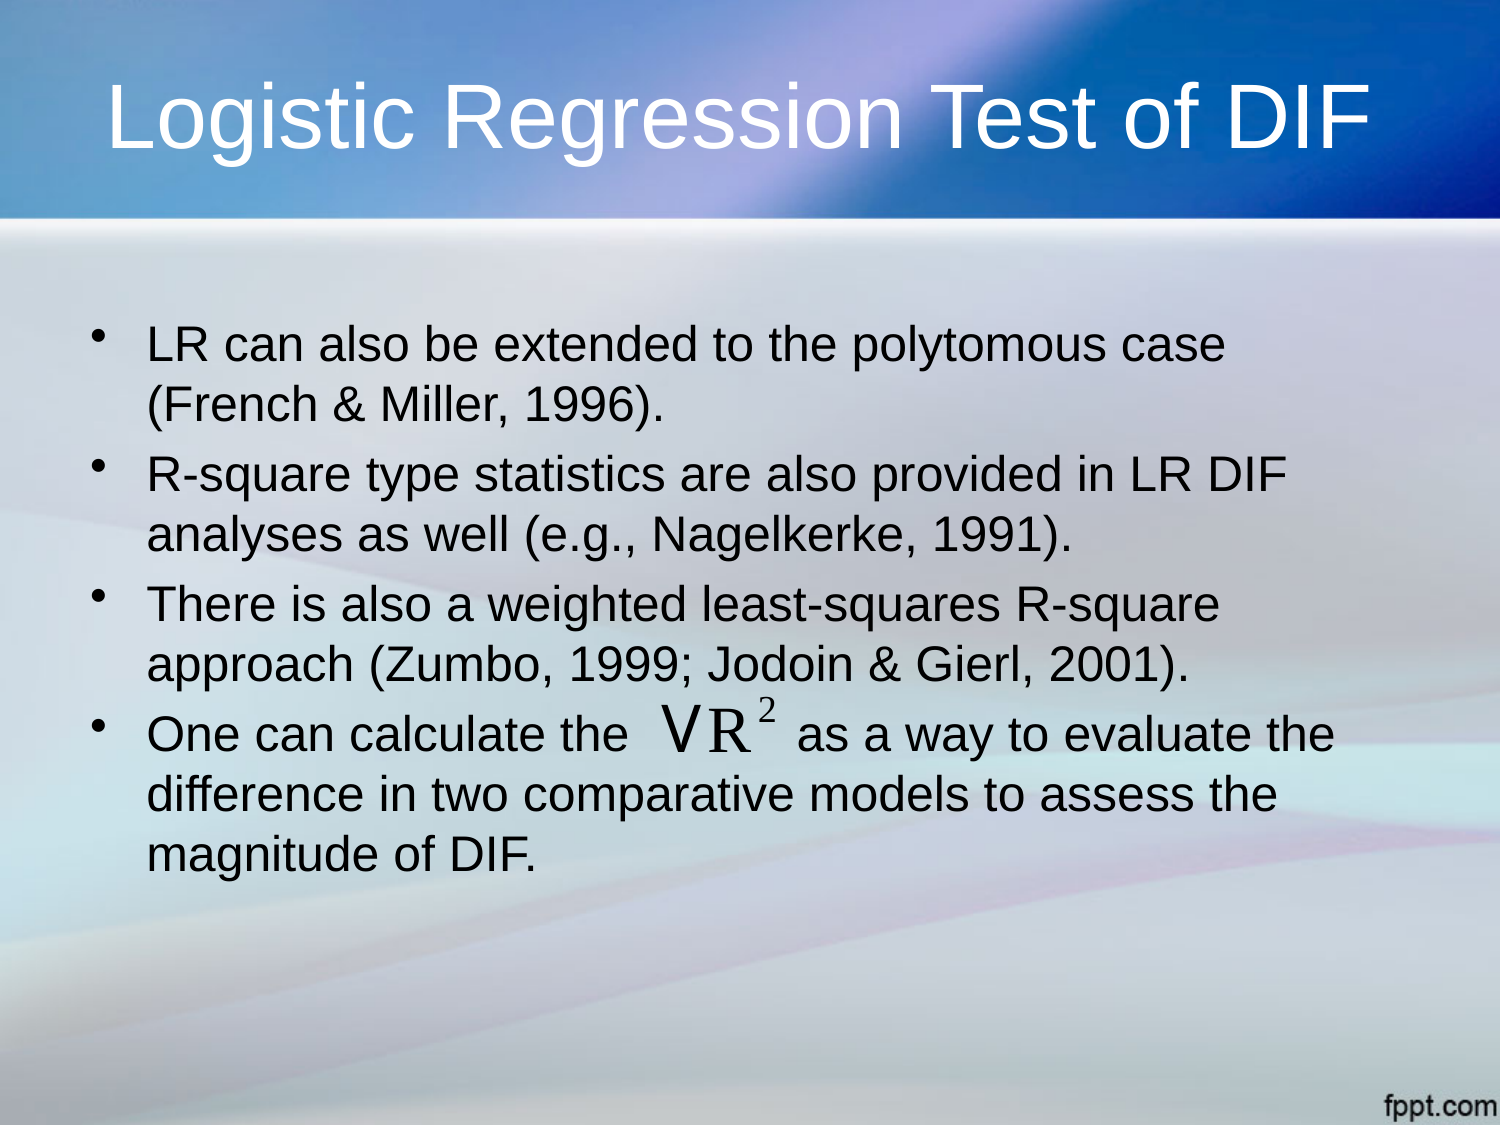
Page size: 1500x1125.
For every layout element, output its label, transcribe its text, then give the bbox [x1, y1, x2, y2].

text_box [655, 680, 788, 764]
picture [0, 0, 1500, 1125]
list LR can also be extended to the polytomous case (French & Miller, 1996). R-square type statistics are also provided in LR DIF analyses as well (e.g., Nagelkerke, 1991). There is also a weighted least-squares R-square approach (Zumbo, 1999; Jodoin & Gierl, 2001). One can calculate the as a way to evaluate the difference in two comparative models to assess the magnitude of DIF. [75, 304, 1425, 1047]
title Logistic Regression Test of DIF [64, 31, 1415, 192]
